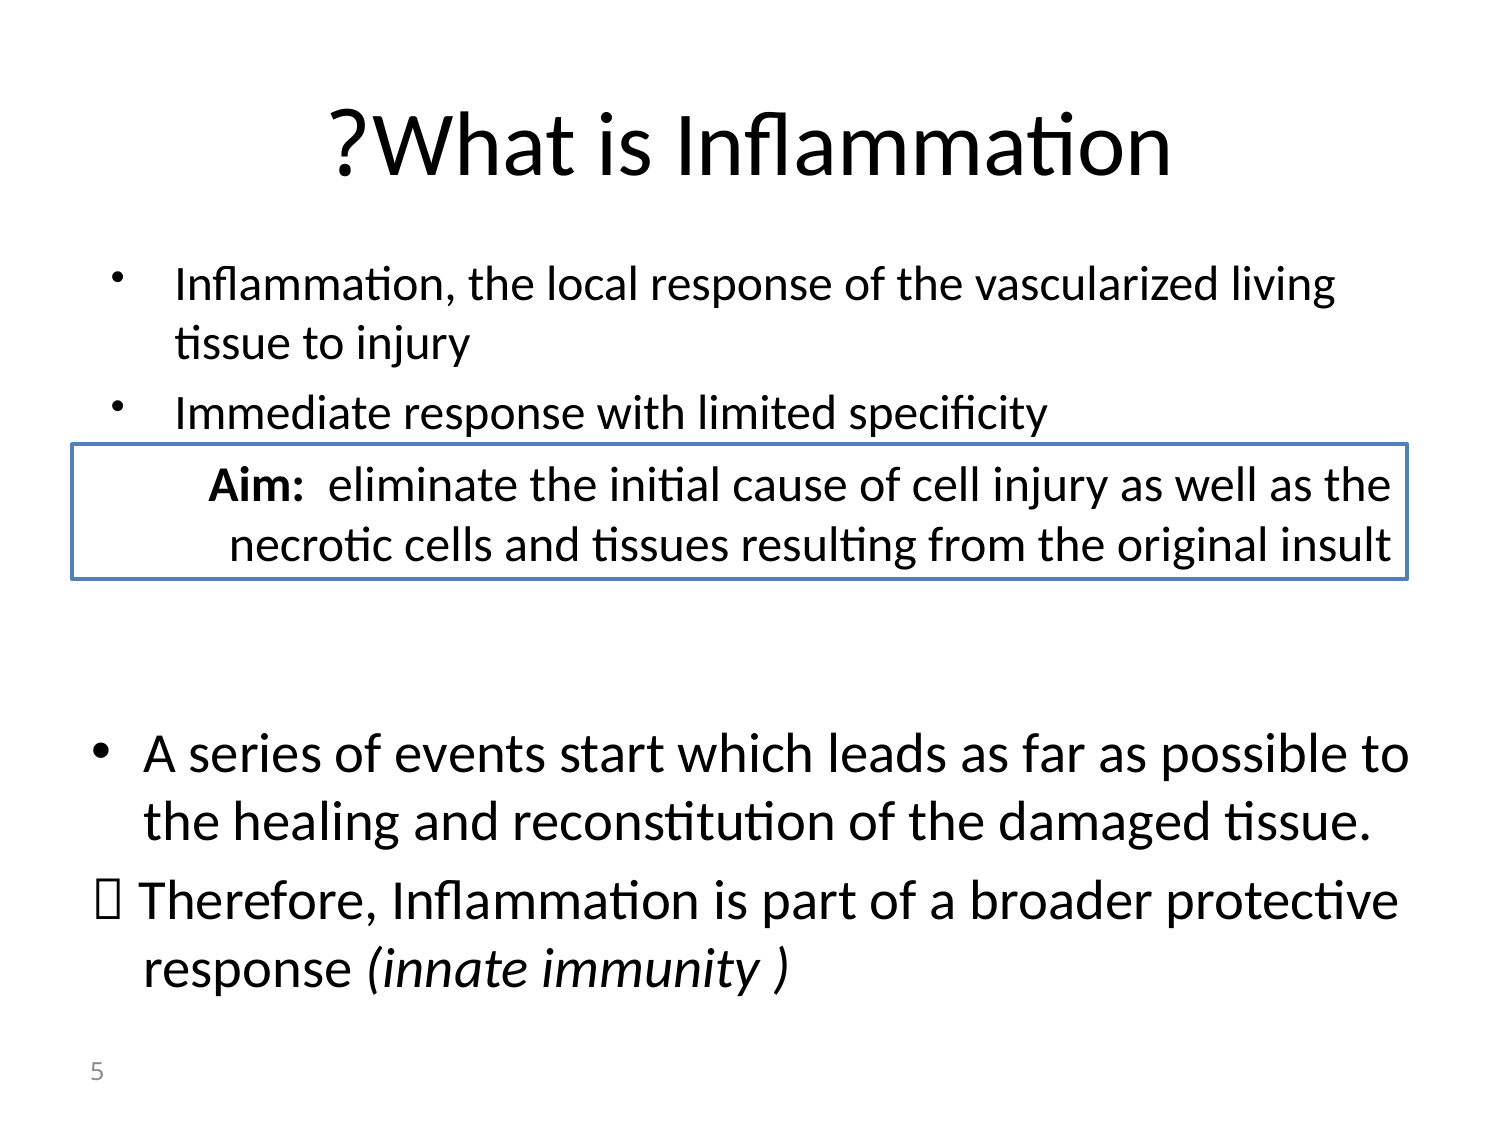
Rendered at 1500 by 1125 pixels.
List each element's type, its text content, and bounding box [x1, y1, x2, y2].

slide_number 5 [75, 1042, 425, 1103]
text_box Aim: eliminate the initial cause of cell injury as well as the necrotic cells and tissues resulting from the original insult [70, 442, 1409, 581]
title What is Inflammation? [75, 45, 1425, 233]
list Inflammation, the local response of the vascularized living tissue to injury Immediate response with limited specificity A series of events start which leads as far as possible to the healing and reconstitution of the damaged tissue.  Therefore, Inflammation is part of a broader protective response (innate immunity ) [76, 243, 1427, 1016]
